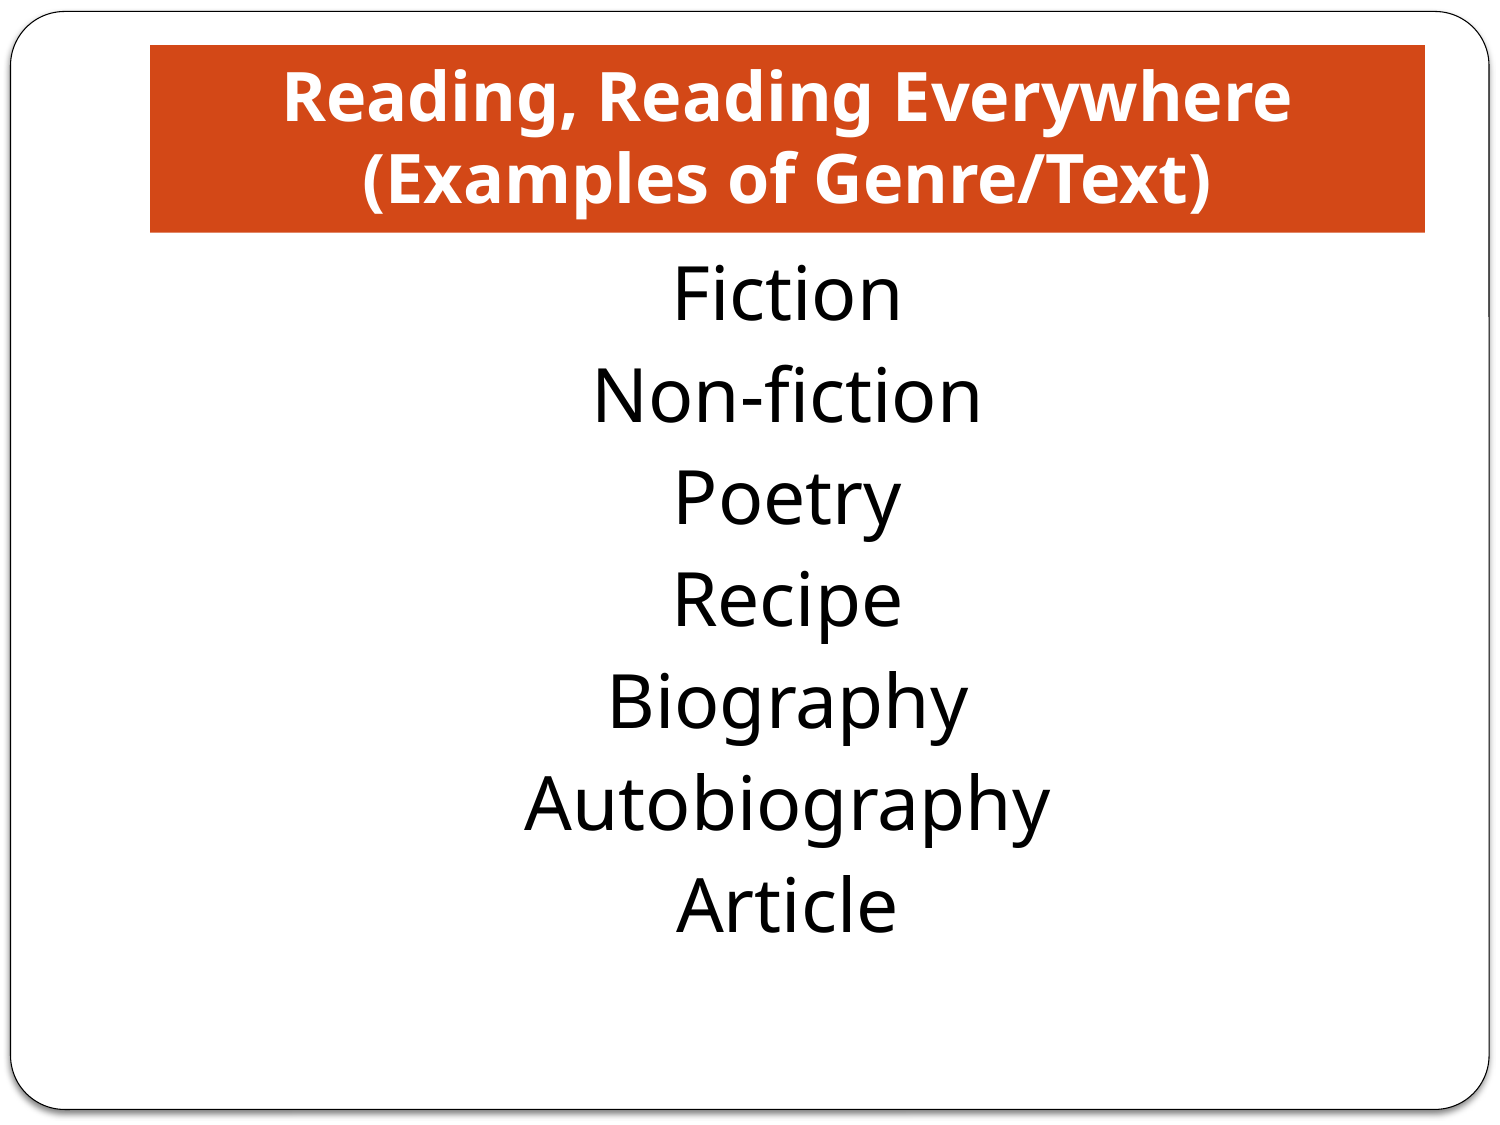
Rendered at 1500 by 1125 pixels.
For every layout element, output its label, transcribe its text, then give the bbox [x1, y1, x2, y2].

list Fiction Non-fiction Poetry Recipe Biography Autobiography Article [150, 237, 1425, 988]
title Reading, Reading Everywhere (Examples of Genre/Text) [150, 45, 1425, 233]
